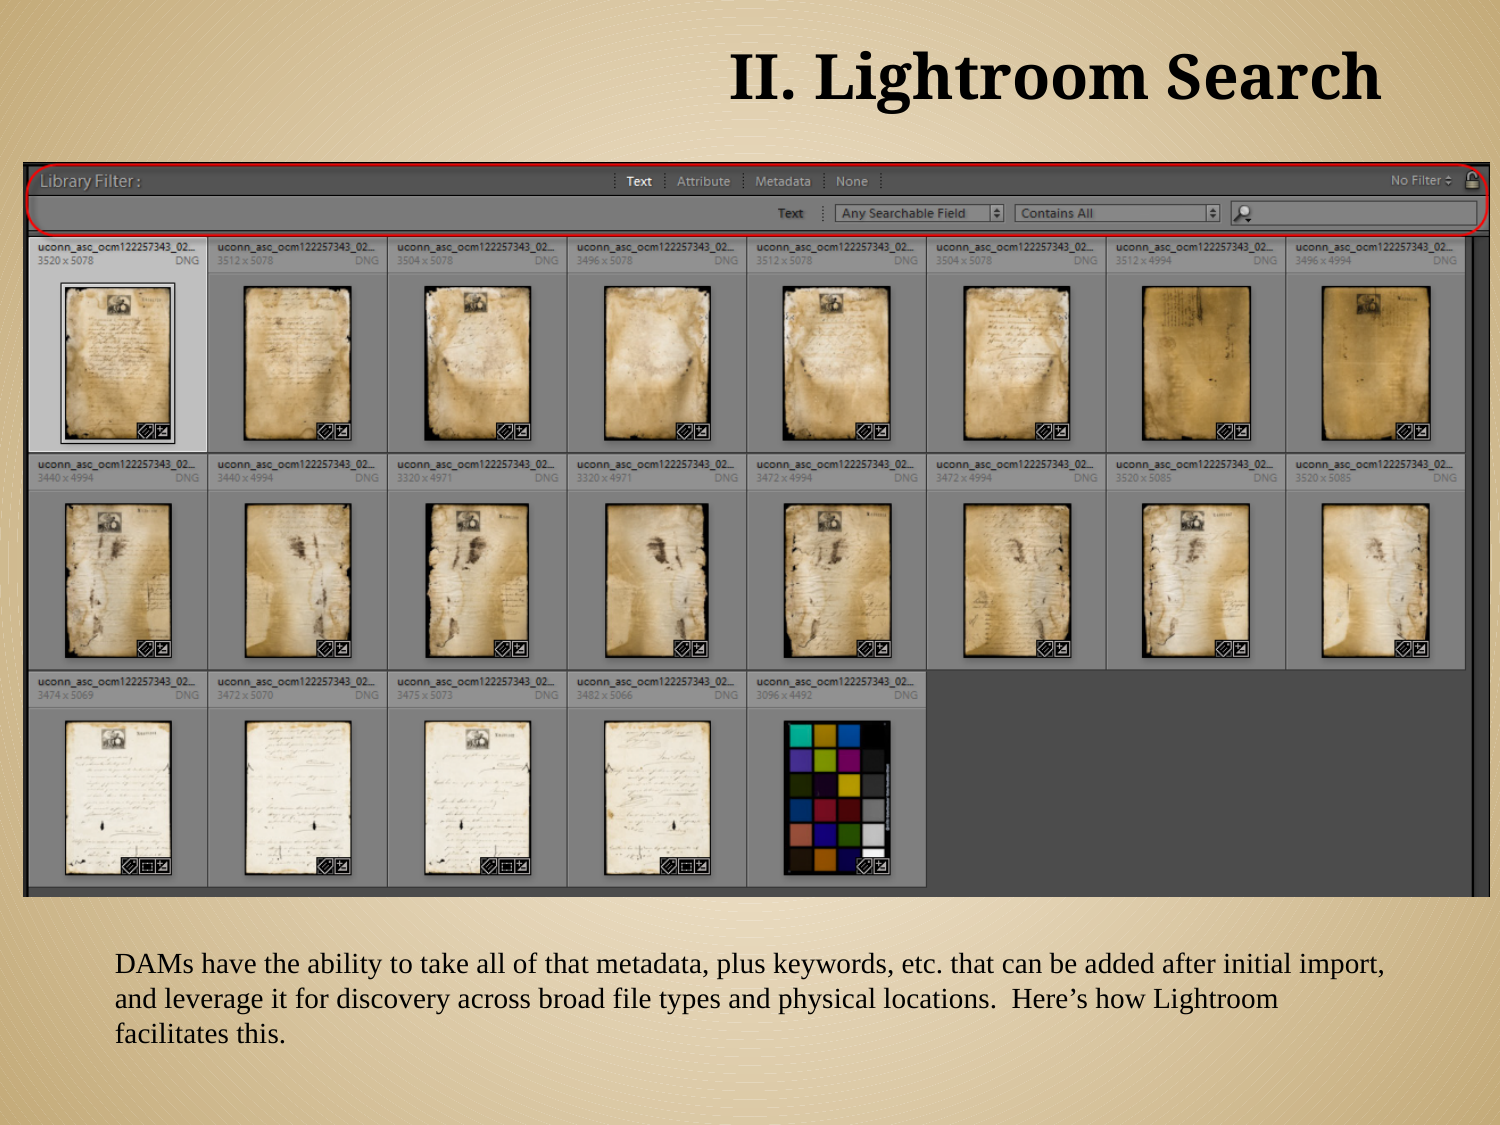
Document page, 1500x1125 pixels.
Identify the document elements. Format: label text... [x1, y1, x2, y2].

text_box II. Lightroom Search [112, 49, 1388, 113]
picture [23, 162, 1490, 897]
text_box DAMs have the ability to take all of that metadata, plus keywords, etc. that can be added after initial import, and leverage it for discovery across broad file types and physical locations. Here’s how Lightroom facilitates this. [99, 937, 1413, 1058]
